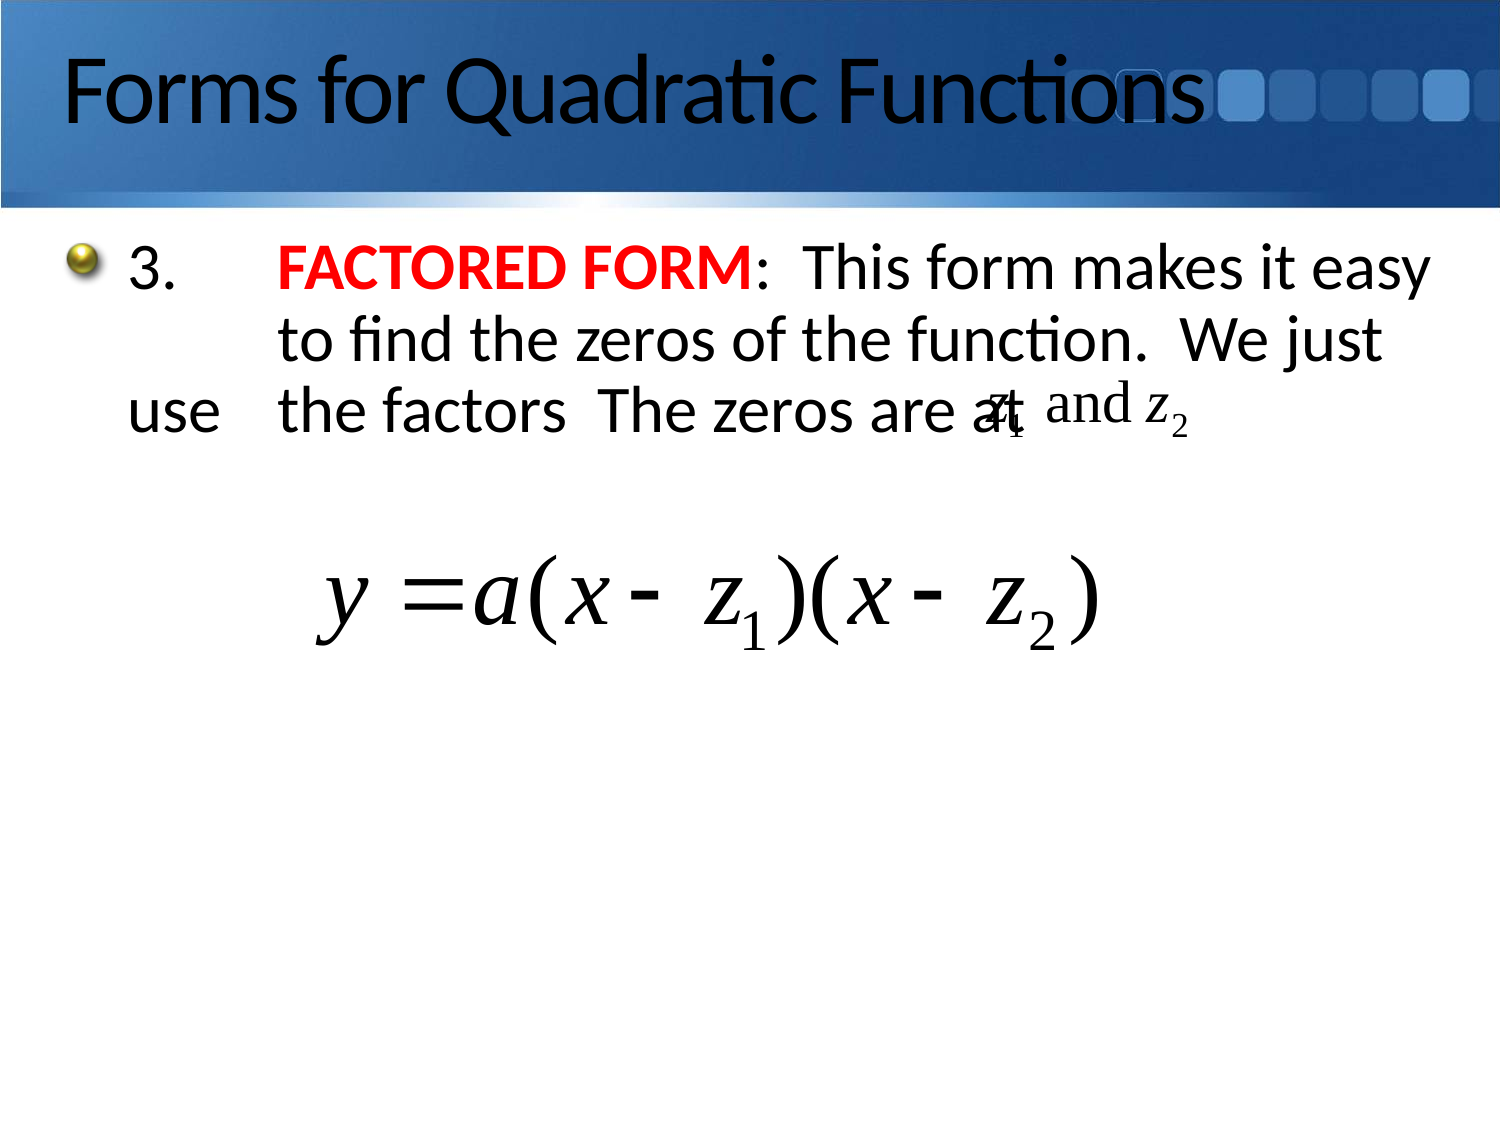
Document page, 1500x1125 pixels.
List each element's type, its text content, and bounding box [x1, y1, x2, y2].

picture [0, 0, 1500, 1125]
list 3. FACTORED FORM: This form makes it easy to find the zeros of the function. We just use the factors The zeros are at [62, 231, 1438, 450]
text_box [974, 362, 1201, 453]
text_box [299, 524, 1117, 676]
title Forms for Quadratic Functions [62, 37, 1438, 147]
